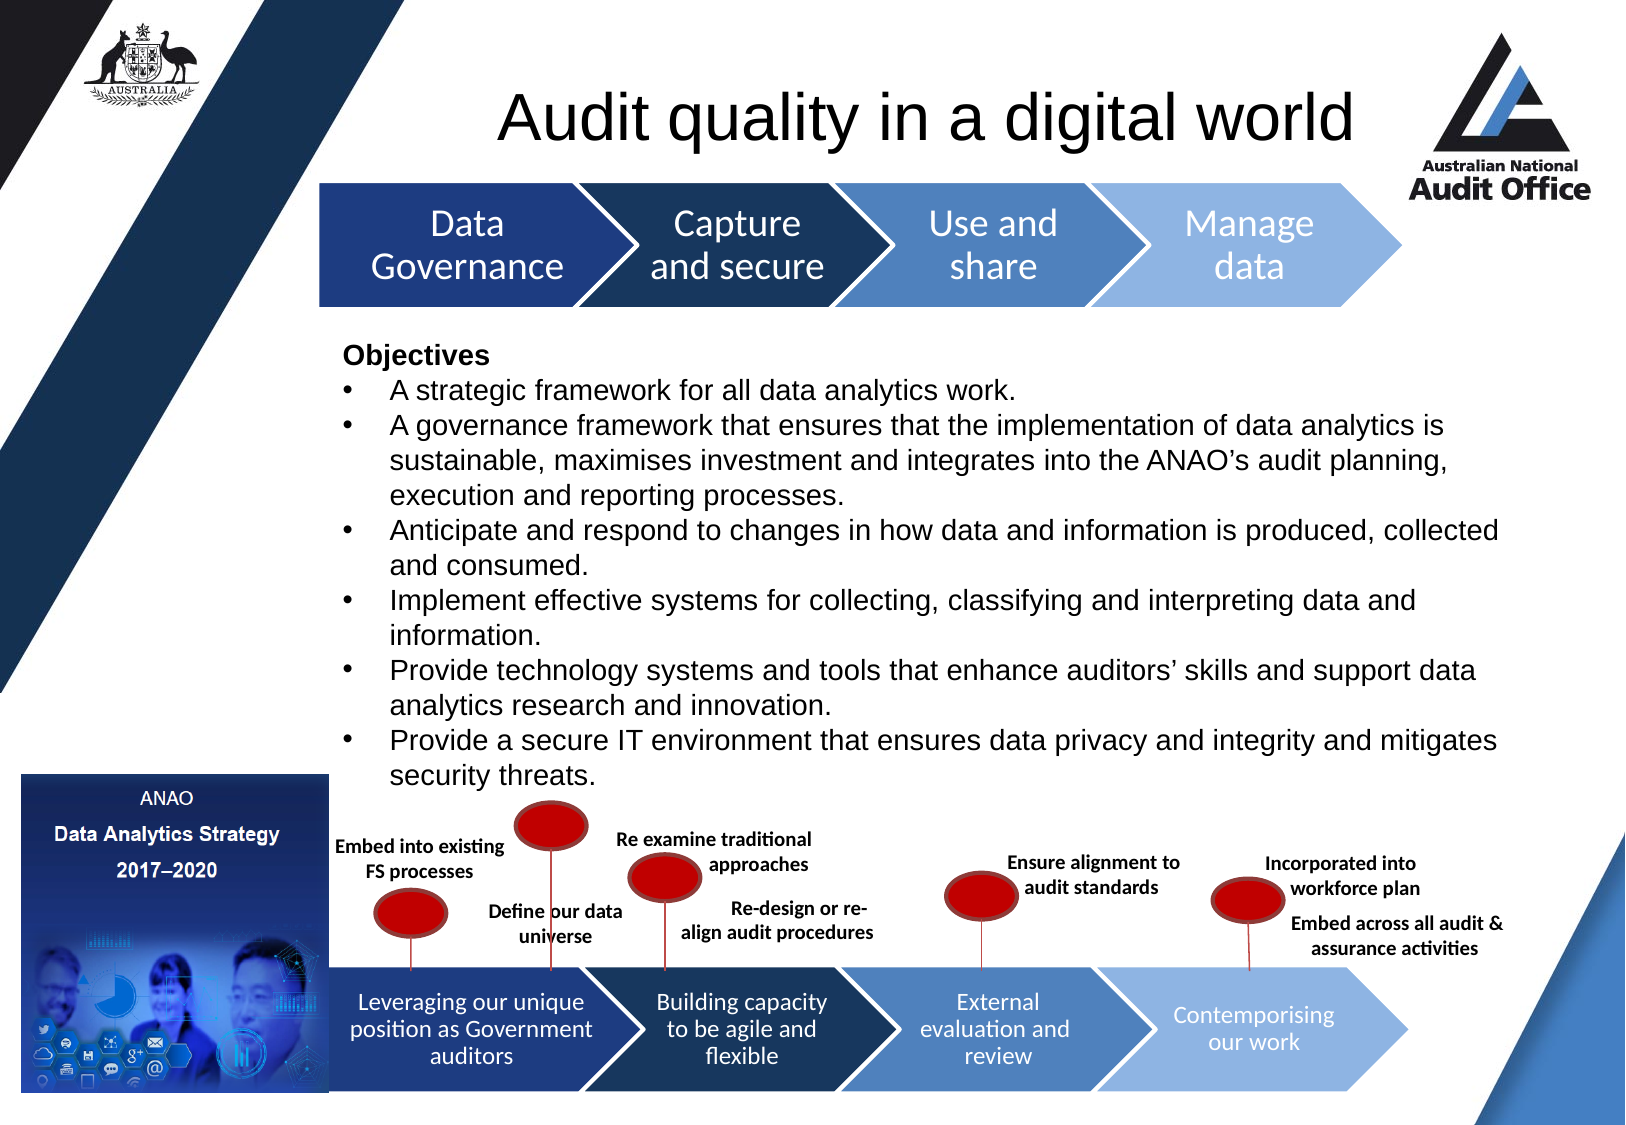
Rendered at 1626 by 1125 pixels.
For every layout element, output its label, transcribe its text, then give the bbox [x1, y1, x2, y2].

text_box Ensure alignment to audit standards [987, 841, 1201, 906]
text_box [944, 870, 1017, 922]
picture [1460, 824, 1625, 1125]
picture [20, 774, 329, 1093]
text_box Re examine traditional approaches [593, 818, 836, 884]
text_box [323, 942, 1413, 1117]
text_box Re-design or re-align audit procedures [656, 886, 899, 941]
picture [1389, 0, 1625, 218]
text_box [628, 884, 702, 903]
text_box [1210, 884, 1271, 924]
text_box Embed into existing FS processes [333, 825, 526, 891]
picture [0, 0, 411, 693]
text_box Embed across all audit & assurance activities [1271, 902, 1523, 967]
text_box Objectives A strategic framework for all data analytics work. A governance framework that ensures that the implementation of data analytics is sustainable, maximises investment and integrates into the ANAO’s audit planning, execution and reporting processes. Anticipate and respond to changes in how data and information is produced, collected and consumed. Implement effective systems for collecting, classifying and interpreting data and information. Provide technology systems and tools that enhance auditors’ skills and support data analytics research and innovation. Provide a secure IT environment that ensures data privacy and integrity and mitigates security threats. [327, 329, 1550, 799]
text_box Incorporated into workforce plan [1220, 842, 1462, 908]
text_box Define our data universe [449, 890, 546, 941]
text_box [373, 891, 449, 939]
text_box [316, 158, 1406, 332]
text_box Audit quality in a digital world [483, 66, 1372, 157]
text_box Define our data universe [556, 890, 656, 941]
text_box [513, 800, 589, 852]
